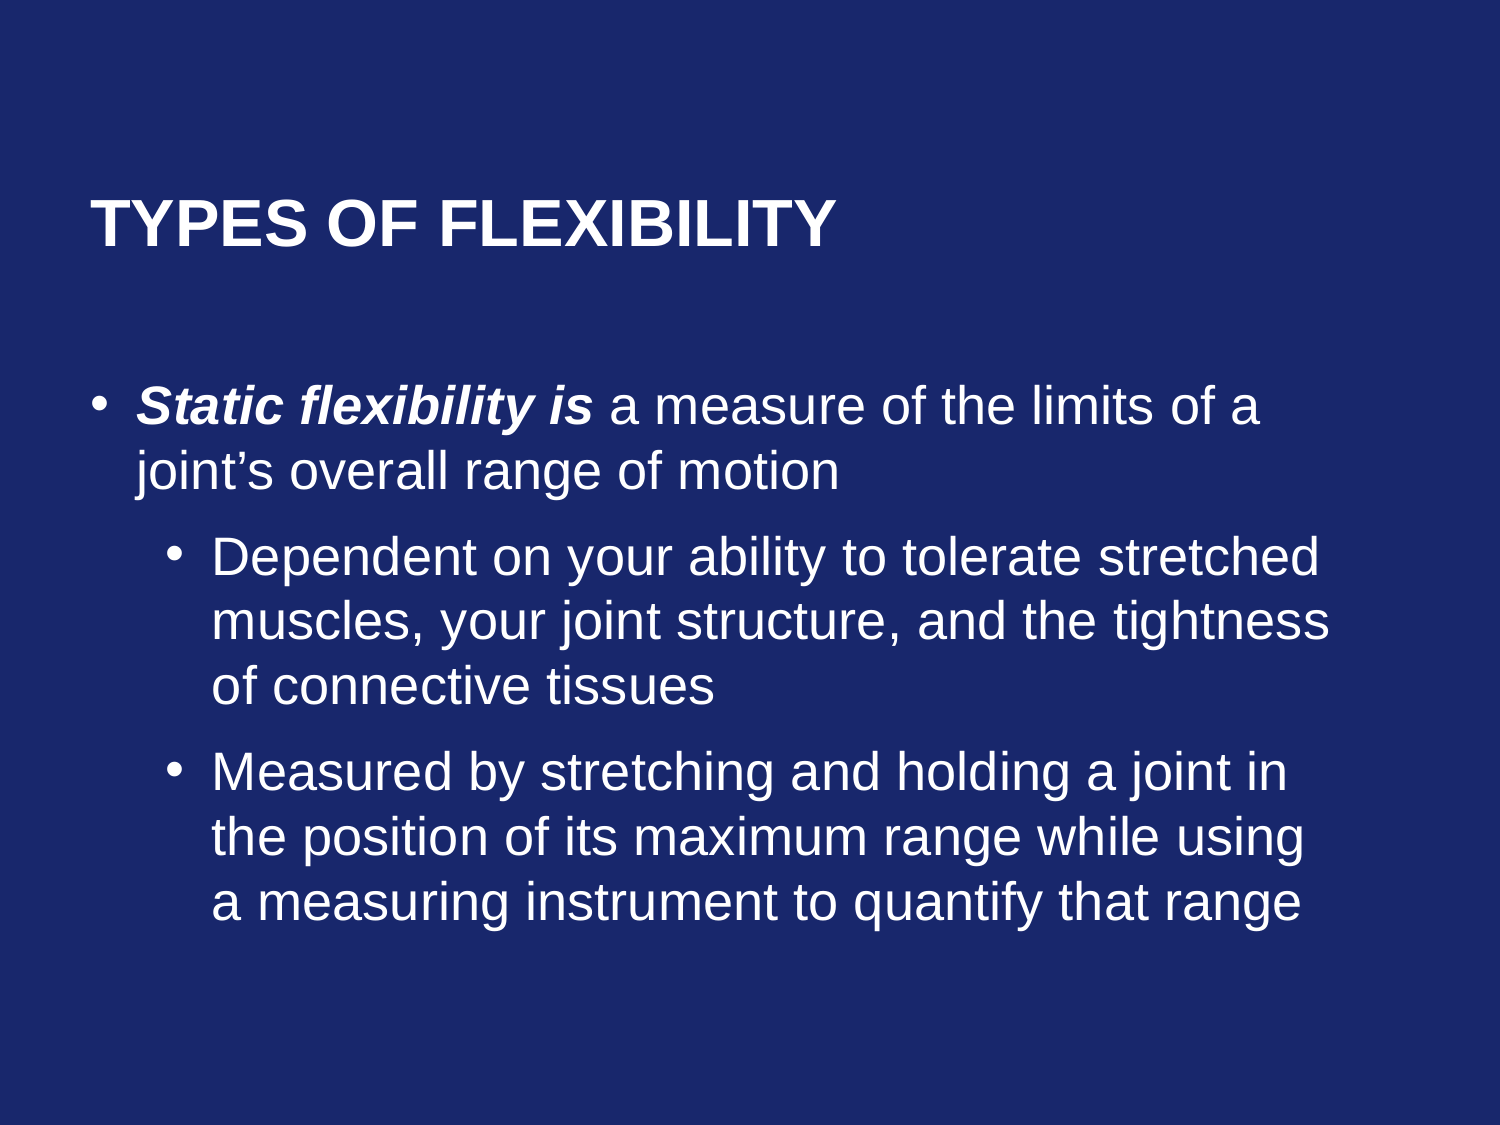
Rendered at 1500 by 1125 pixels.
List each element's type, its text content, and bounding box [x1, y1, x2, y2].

title Types of Flexibility [75, 99, 1350, 339]
list Static flexibility is a measure of the limits of a joint’s overall range of motion Dependent on your ability to tolerate stretched muscles, your joint structure, and the tightness of connective tissues Measured by stretching and holding a joint in the position of its maximum range while using a measuring instrument to quantify that range [75, 351, 1350, 950]
